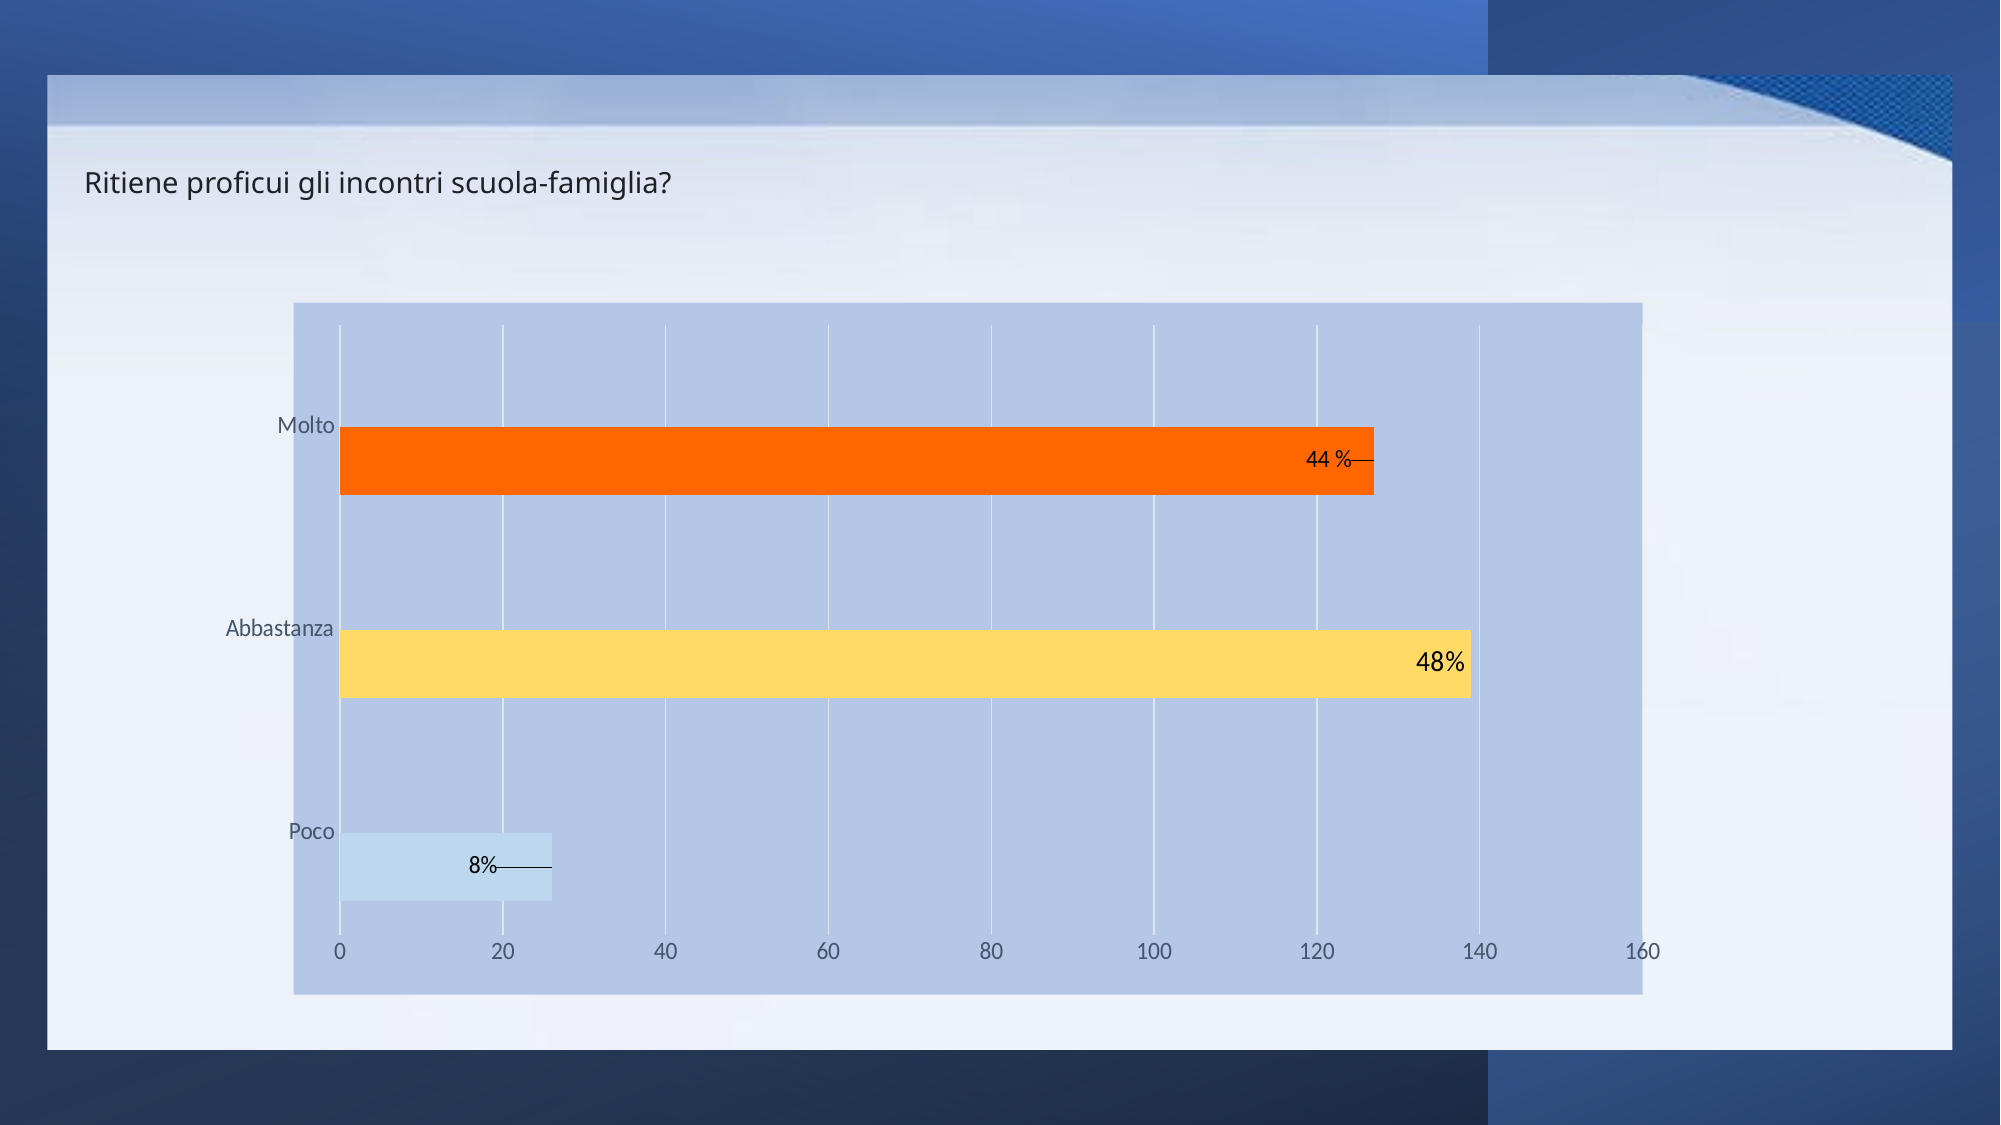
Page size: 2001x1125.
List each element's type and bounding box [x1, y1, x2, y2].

picture [47, 75, 1953, 1050]
text_box [1489, 0, 2000, 321]
chart [225, 302, 1661, 995]
text_box [0, 0, 1489, 321]
text_box [0, 321, 2000, 1125]
